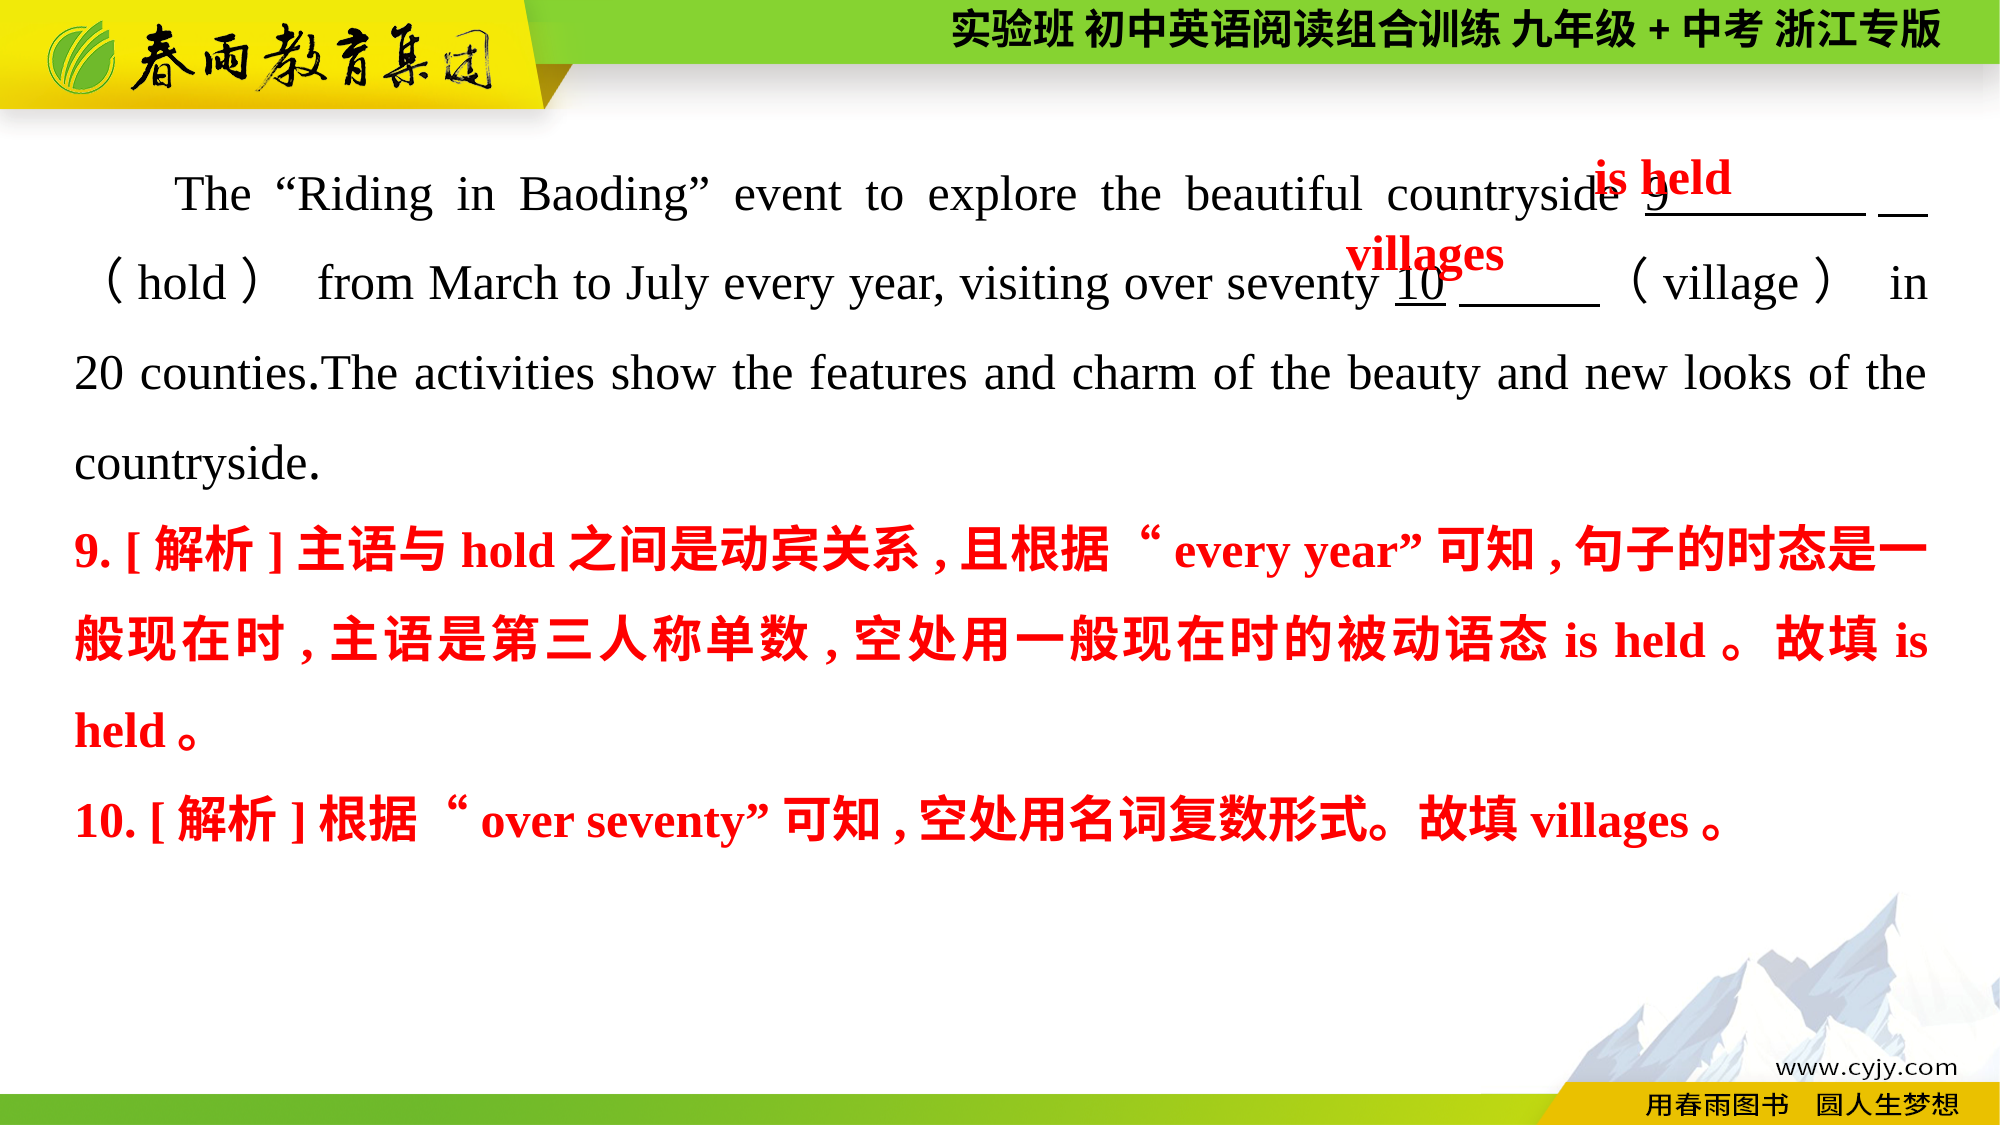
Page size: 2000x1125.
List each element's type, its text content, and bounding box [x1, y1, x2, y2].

picture [0, 0, 2000, 1125]
text_box 9. [解析]主语与hold之间是动宾关系,且根据“every year”可知,句子的时态是一般现在时,主语是第三人称单数,空处用一般现在时的被动语态is held。故填is held。 10. [解析]根据“over seventy”可知,空处用名词复数形式。故填villages。 [59, 479, 1944, 855]
list The “Riding in Baoding” event to explore the beautiful countryside 9 （hold） from March to July every year, visiting over seventy 10 （village） in 20 counties.The activities show the features and charm of the beauty and new looks of the countryside. [59, 122, 1944, 479]
text_box is held [1579, 137, 1747, 212]
text_box villages [1331, 212, 1520, 288]
